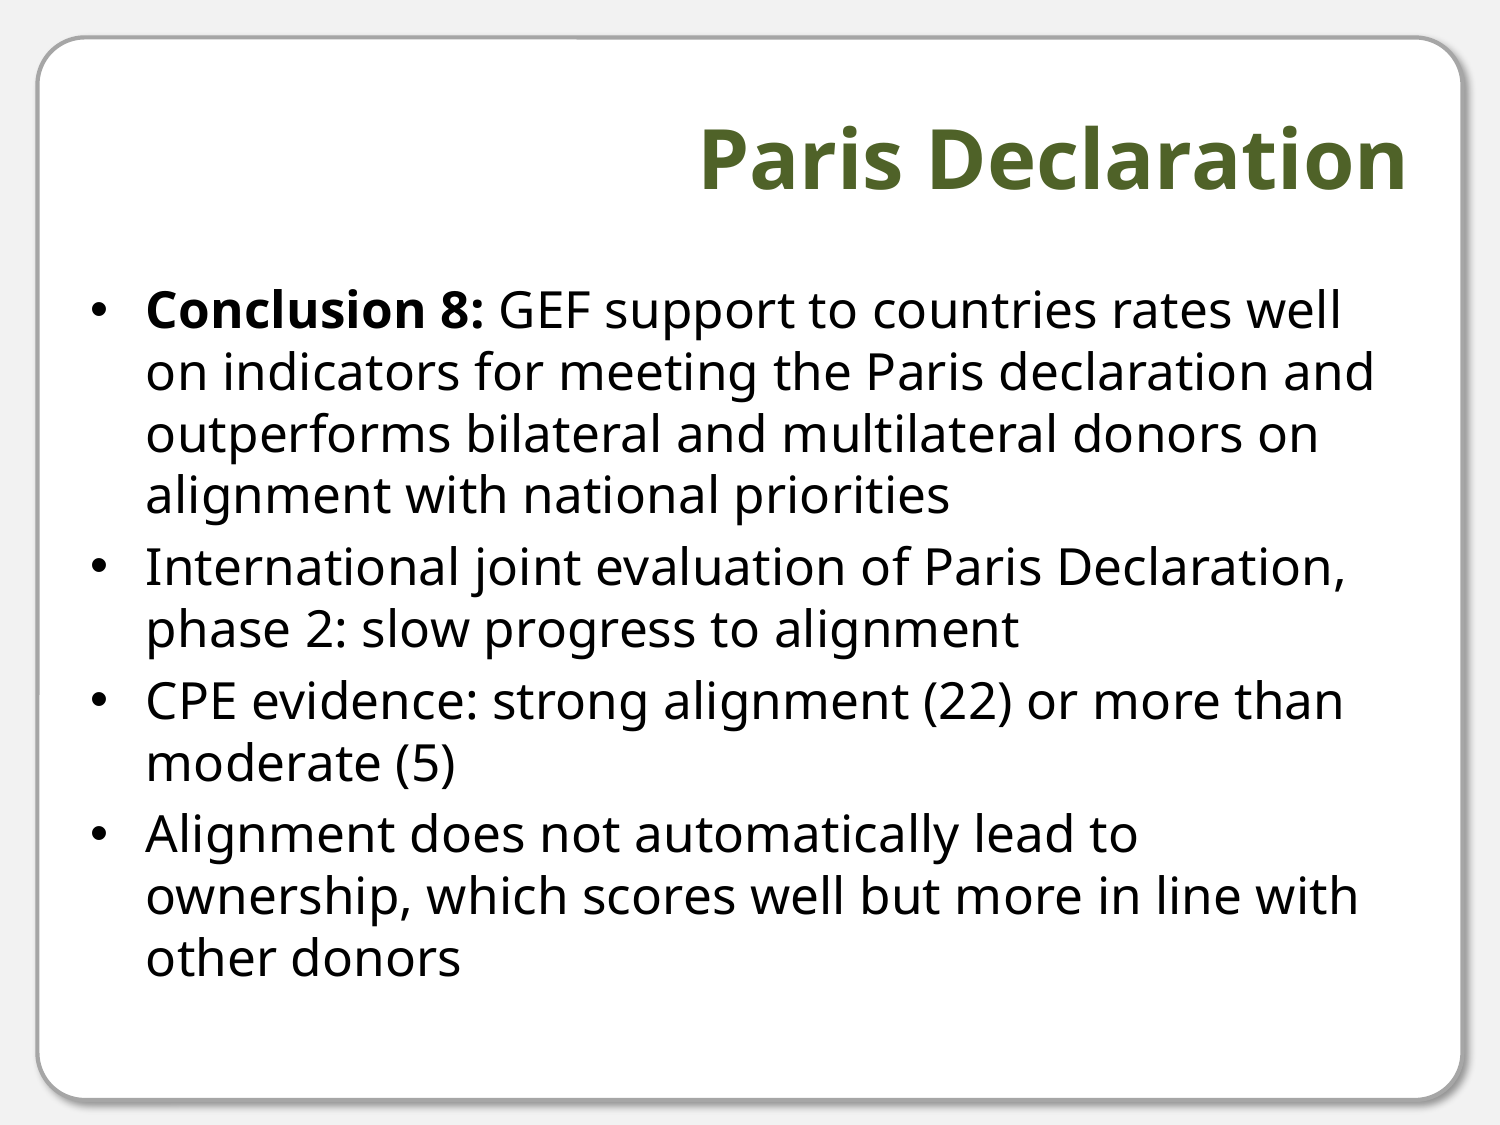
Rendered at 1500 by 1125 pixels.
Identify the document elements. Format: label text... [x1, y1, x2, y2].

title Paris Declaration [75, 62, 1425, 250]
list Conclusion 8: GEF support to countries rates well on indicators for meeting the Paris declaration and outperforms bilateral and multilateral donors on alignment with national priorities International joint evaluation of Paris Declaration, phase 2: slow progress to alignment CPE evidence: strong alignment (22) or more than moderate (5) Alignment does not automatically lead to ownership, which scores well but more in line with other donors [75, 270, 1425, 1013]
